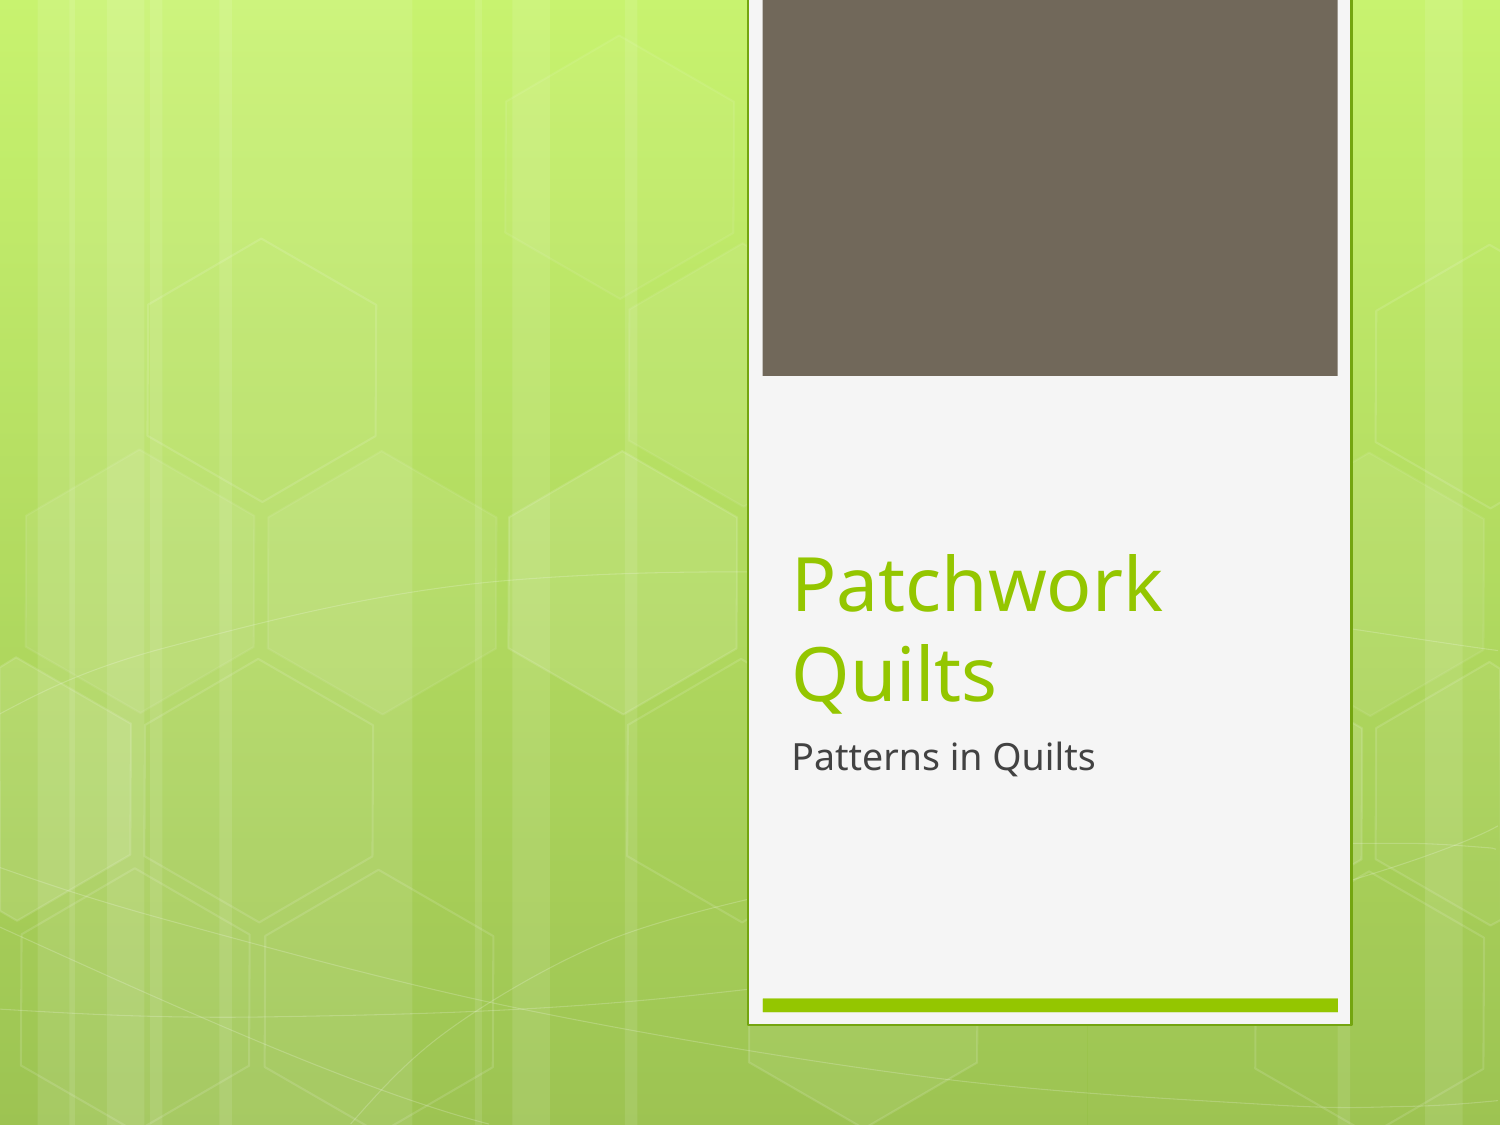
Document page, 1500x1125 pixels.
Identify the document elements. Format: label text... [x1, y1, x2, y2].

subtitle Patterns in Quilts [776, 725, 1320, 933]
title Patchwork Quilts [776, 444, 1338, 724]
